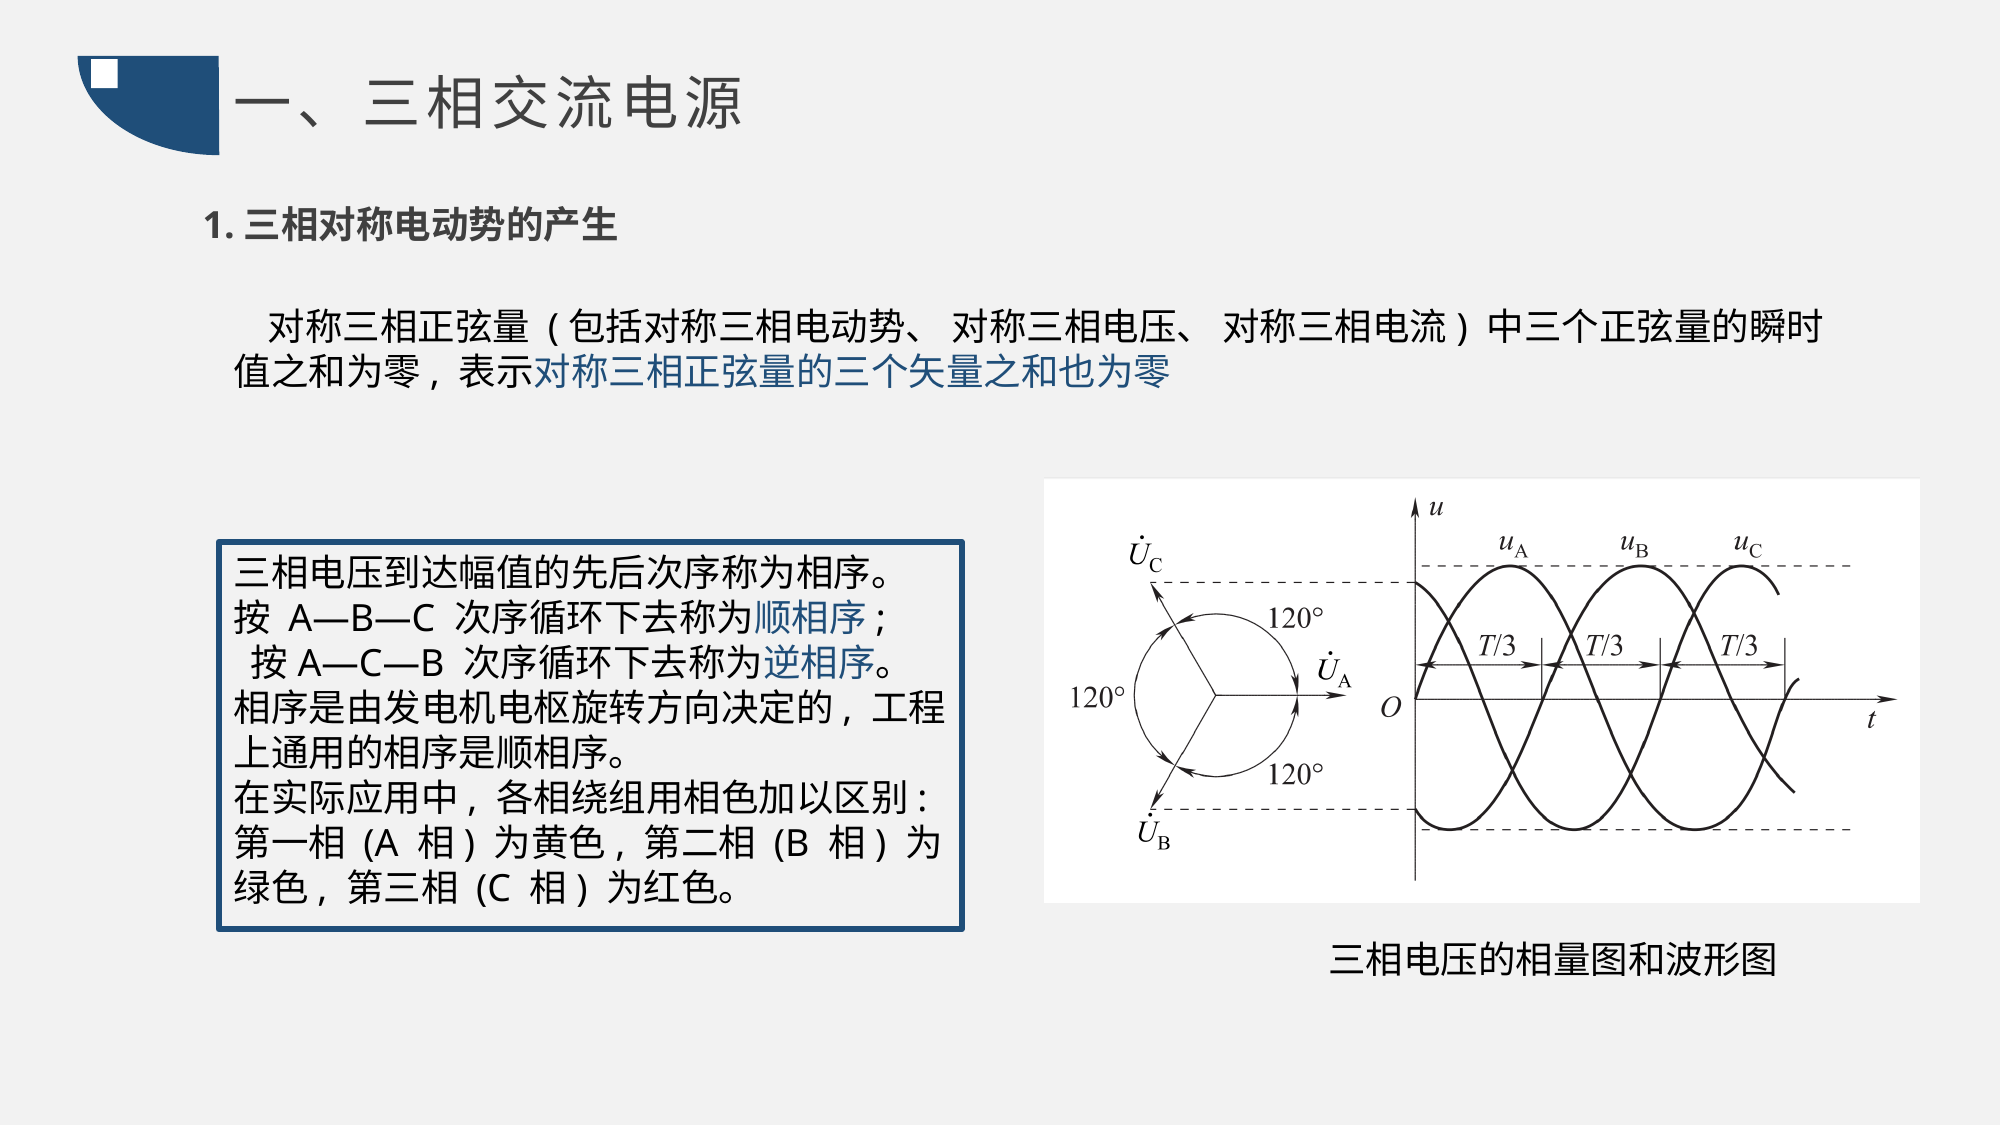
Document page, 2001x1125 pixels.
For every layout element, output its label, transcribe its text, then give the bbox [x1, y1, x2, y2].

text_box 对称三相正弦量 (包括对称三相电动势、 对称三相电压、 对称三相电流) 中三个正弦量的瞬时值之和为零, 表示对称三相正弦量的三个矢量之和也为零 [218, 295, 1872, 401]
text_box 三相电压到达幅值的先后次序称为相序。 按 A—B—C 次序循环下去称为顺相序; 按A—C—B 次序循环下去称为逆相序。 相序是由发电机电枢旋转方向决定的, 工程上通用的相序是顺相序。 在实际应用中, 各相绕组用相色加以区别: 第一相 (A 相) 为黄色, 第二相 (B 相) 为绿色, 第三相 (C 相) 为红色。 [218, 542, 962, 930]
text_box 1.三相对称电动势的产生 [187, 171, 1834, 254]
picture [1044, 477, 1920, 903]
text_box 三相电压的相量图和波形图 [1313, 928, 1834, 989]
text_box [77, 0, 1122, 156]
